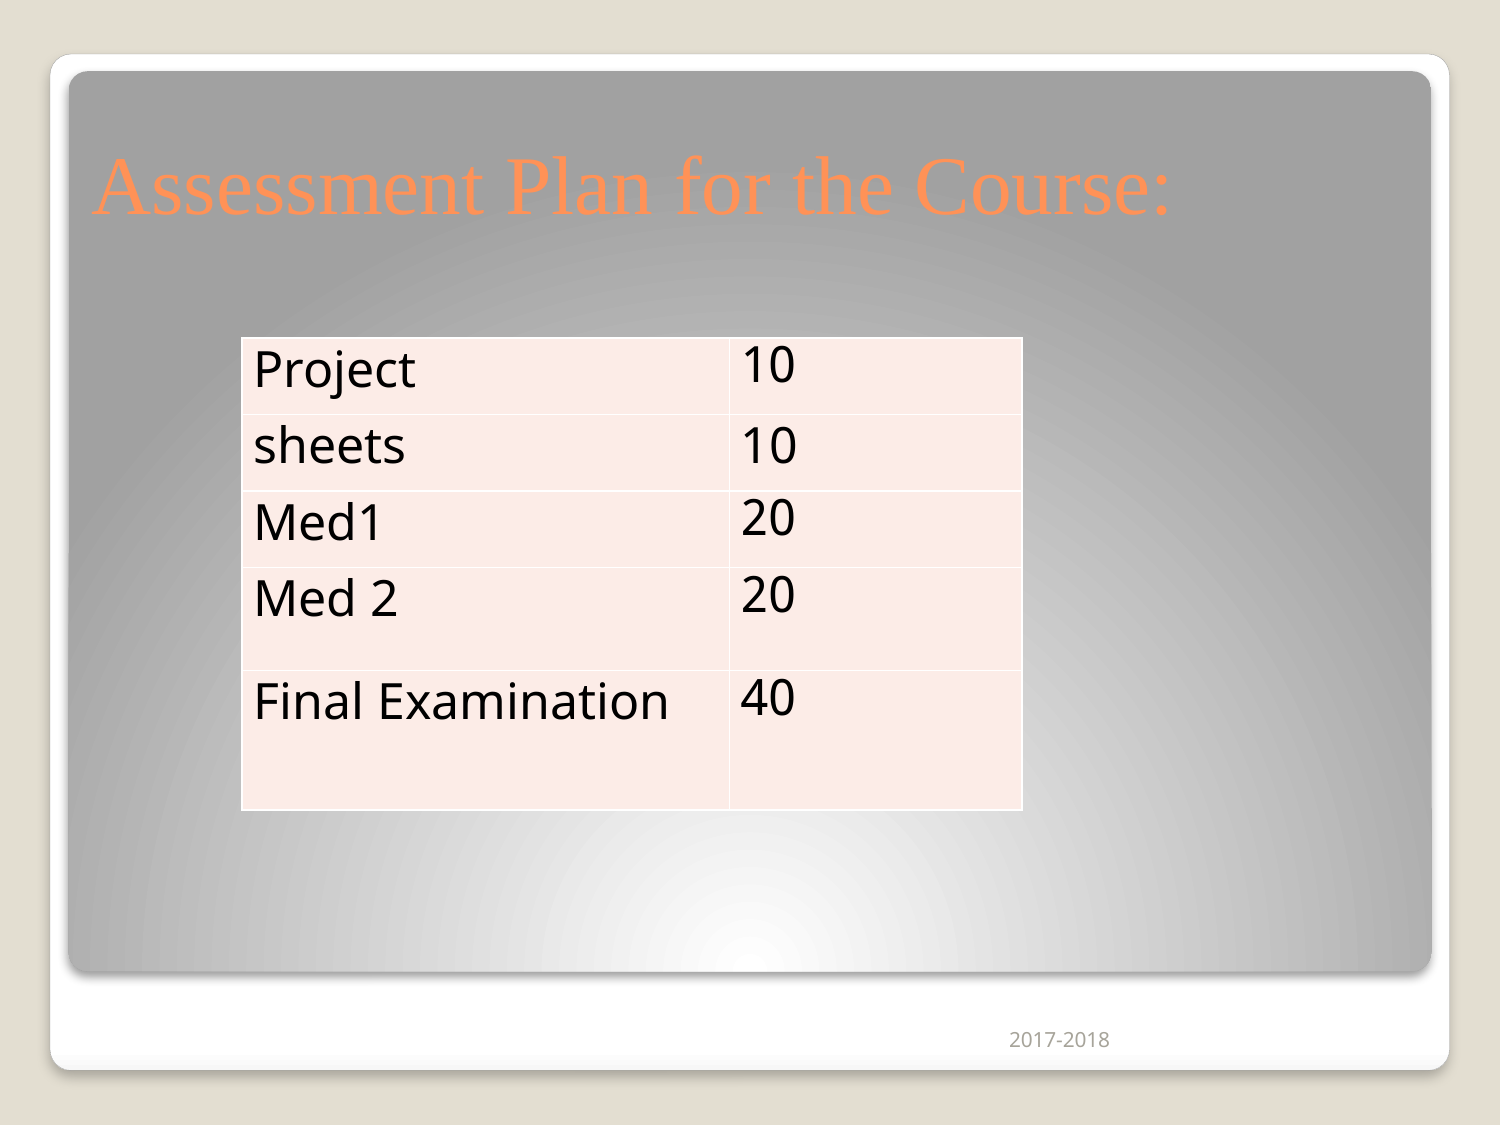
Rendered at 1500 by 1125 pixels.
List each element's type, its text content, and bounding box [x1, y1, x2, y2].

table_cell 10 [730, 415, 1021, 490]
list [100, 267, 1443, 955]
table_cell Med 2 [243, 568, 729, 670]
table_header Project [243, 339, 729, 414]
table_cell 20 [730, 492, 1021, 567]
table_cell 20 [730, 568, 1021, 670]
table_cell Final Examination [243, 671, 729, 809]
table_cell Med1 [243, 492, 729, 567]
table_cell 40 [730, 671, 1021, 809]
table_cell sheets [243, 415, 729, 490]
table_header 10 [730, 339, 1021, 414]
footer 2017-2018 [994, 1002, 1370, 1063]
title Assessment Plan for the Course: [76, 66, 1420, 239]
